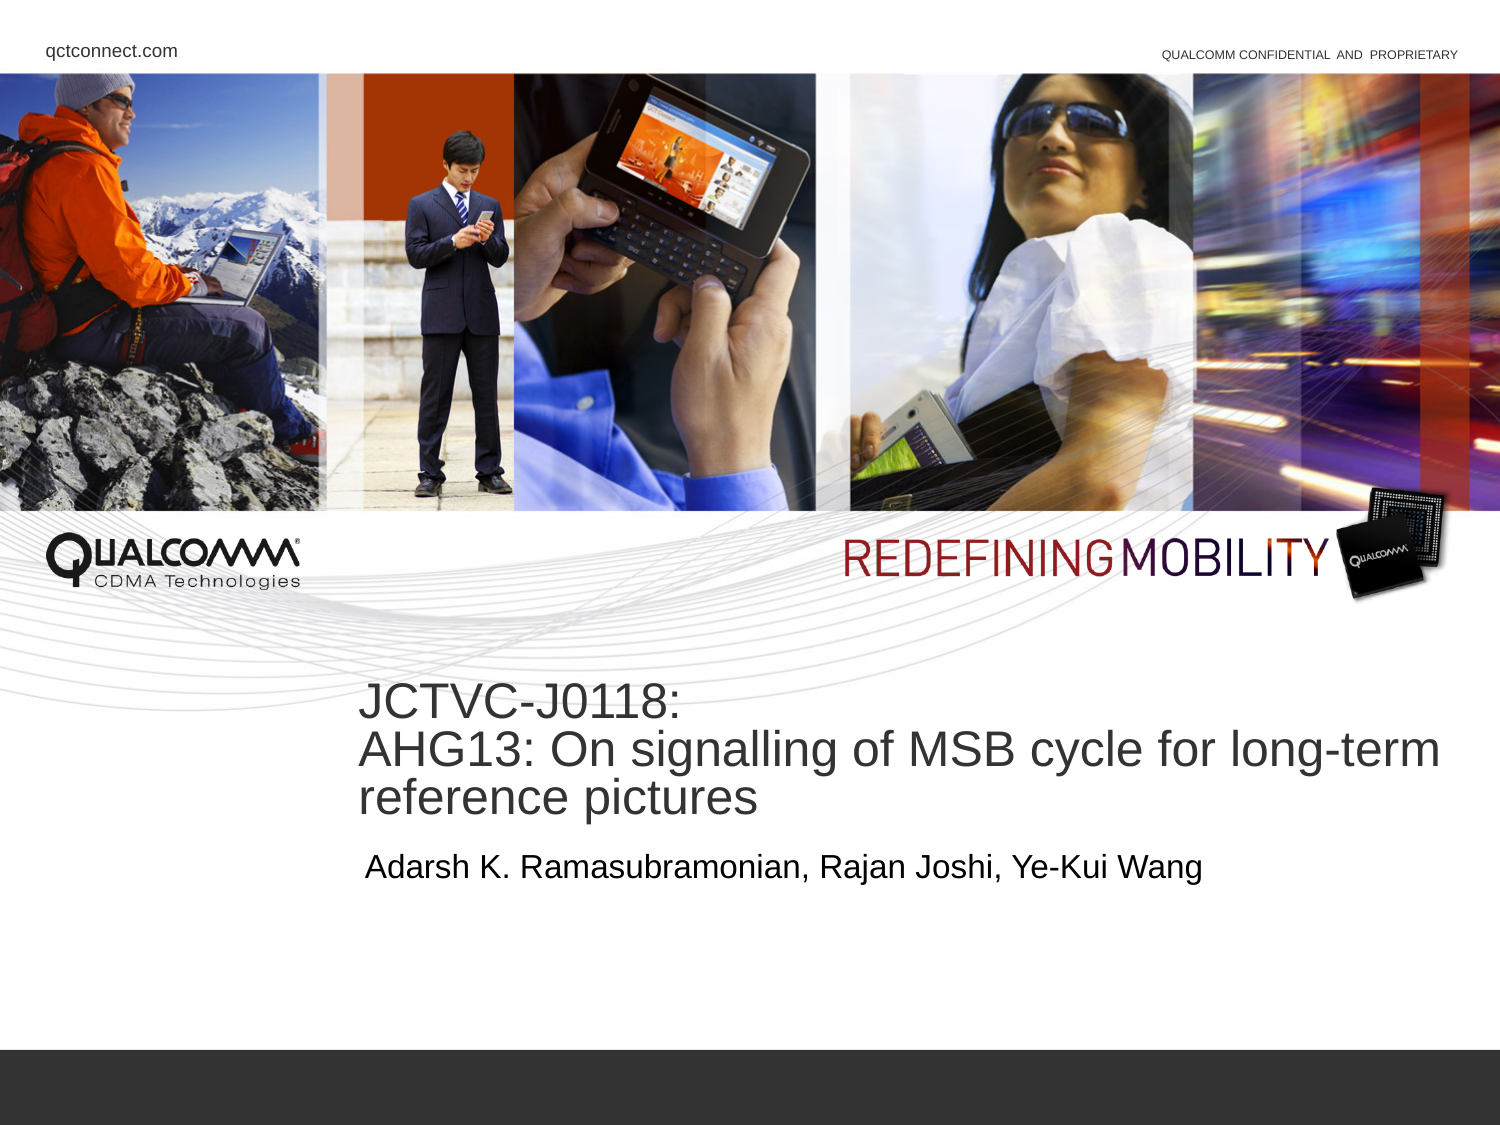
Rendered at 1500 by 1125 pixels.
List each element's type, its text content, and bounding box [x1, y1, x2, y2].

title JCTVC-J0118: AHG13: On signalling of MSB cycle for long-term reference pictures [343, 590, 1480, 833]
text_box Adarsh K. Ramasubramonian, Rajan Joshi, Ye-Kui Wang [349, 837, 1463, 893]
picture [0, 12, 1500, 744]
